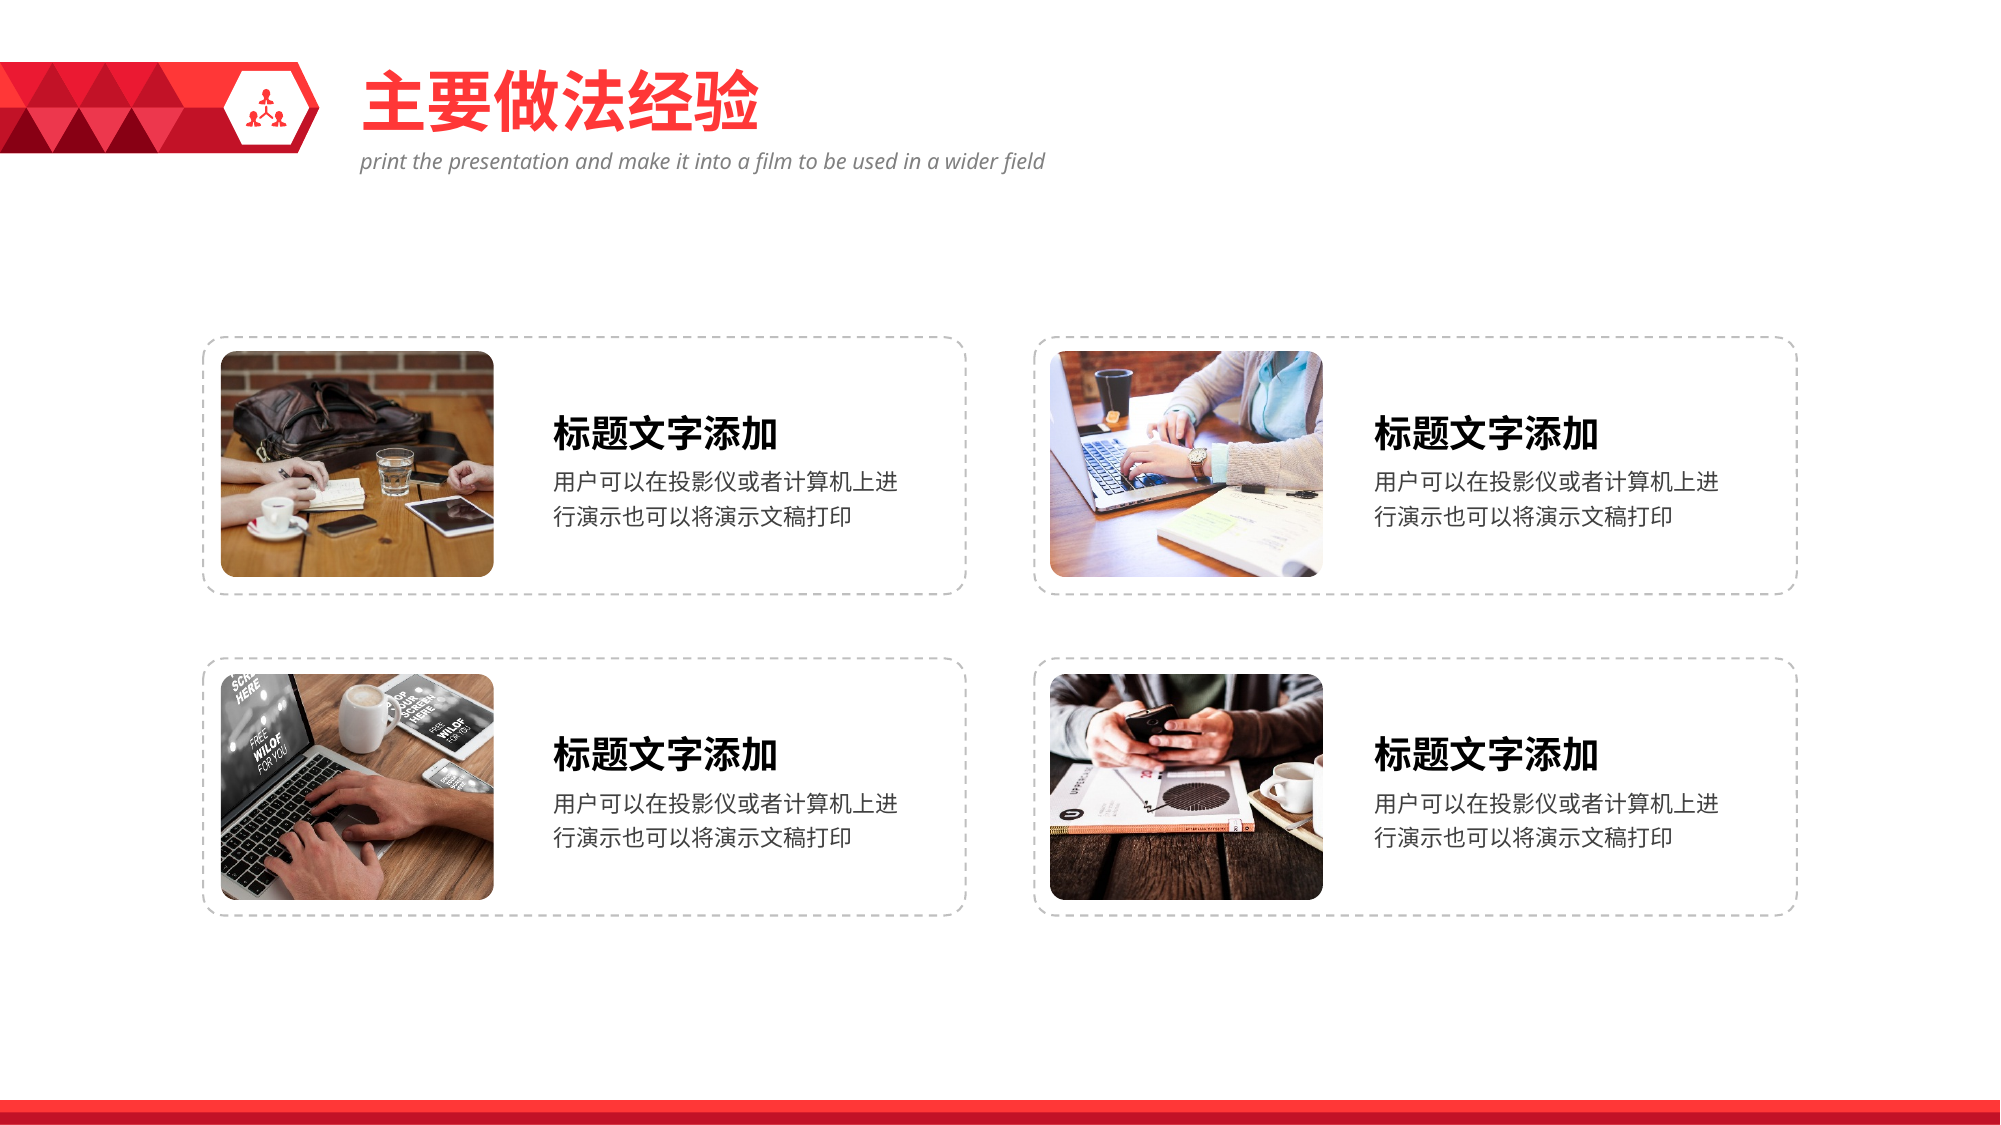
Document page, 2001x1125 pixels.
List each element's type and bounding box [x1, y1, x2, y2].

text_box [345, 52, 1148, 180]
picture [220, 674, 494, 900]
text_box [202, 657, 967, 917]
text_box [1359, 714, 1755, 860]
text_box [538, 393, 934, 539]
picture [220, 351, 494, 578]
text_box [1033, 336, 1798, 596]
text_box [538, 714, 934, 860]
picture [1049, 351, 1323, 578]
text_box [1033, 657, 1798, 917]
picture [1049, 674, 1323, 900]
text_box [1359, 393, 1755, 539]
text_box [202, 336, 967, 596]
